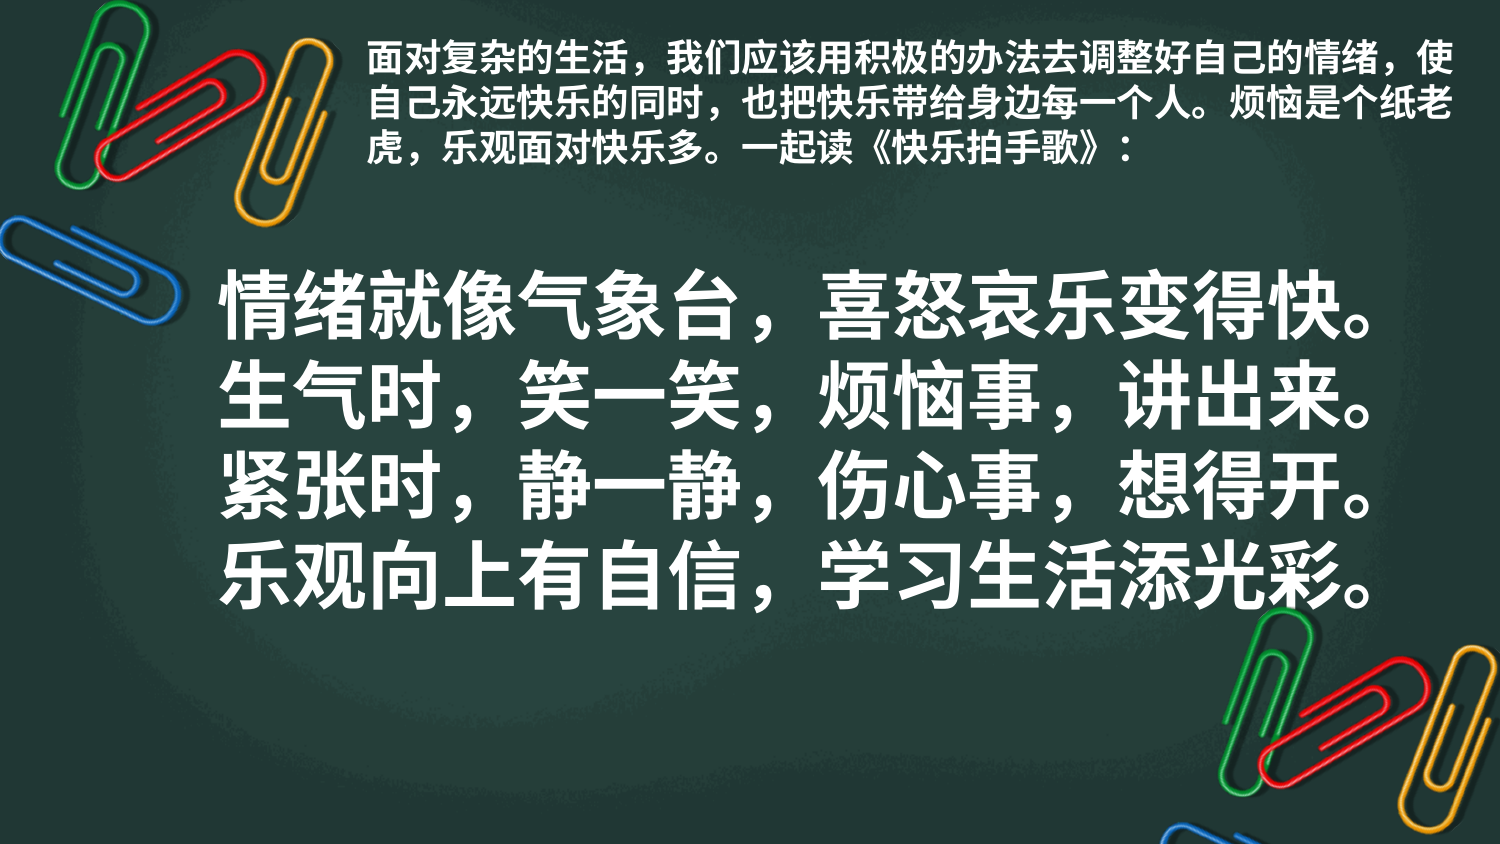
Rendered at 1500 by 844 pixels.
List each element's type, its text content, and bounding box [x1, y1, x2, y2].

picture [0, 0, 1500, 844]
text_box 情绪就像气象台，喜怒哀乐变得快。 生气时，笑一笑，烦恼事，讲出来。 紧张时，静一静，伤心事，想得开。 乐观向上有自信，学习生活添光彩。 [196, 253, 1438, 628]
text_box 面对复杂的生活，我们应该用积极的办法去调整好自己的情绪，使自己永远快乐的同时，也把快乐带给身边每一个人。烦恼是个纸老虎，乐观面对快乐多。一起读《快乐拍手歌》： [361, 28, 1481, 176]
